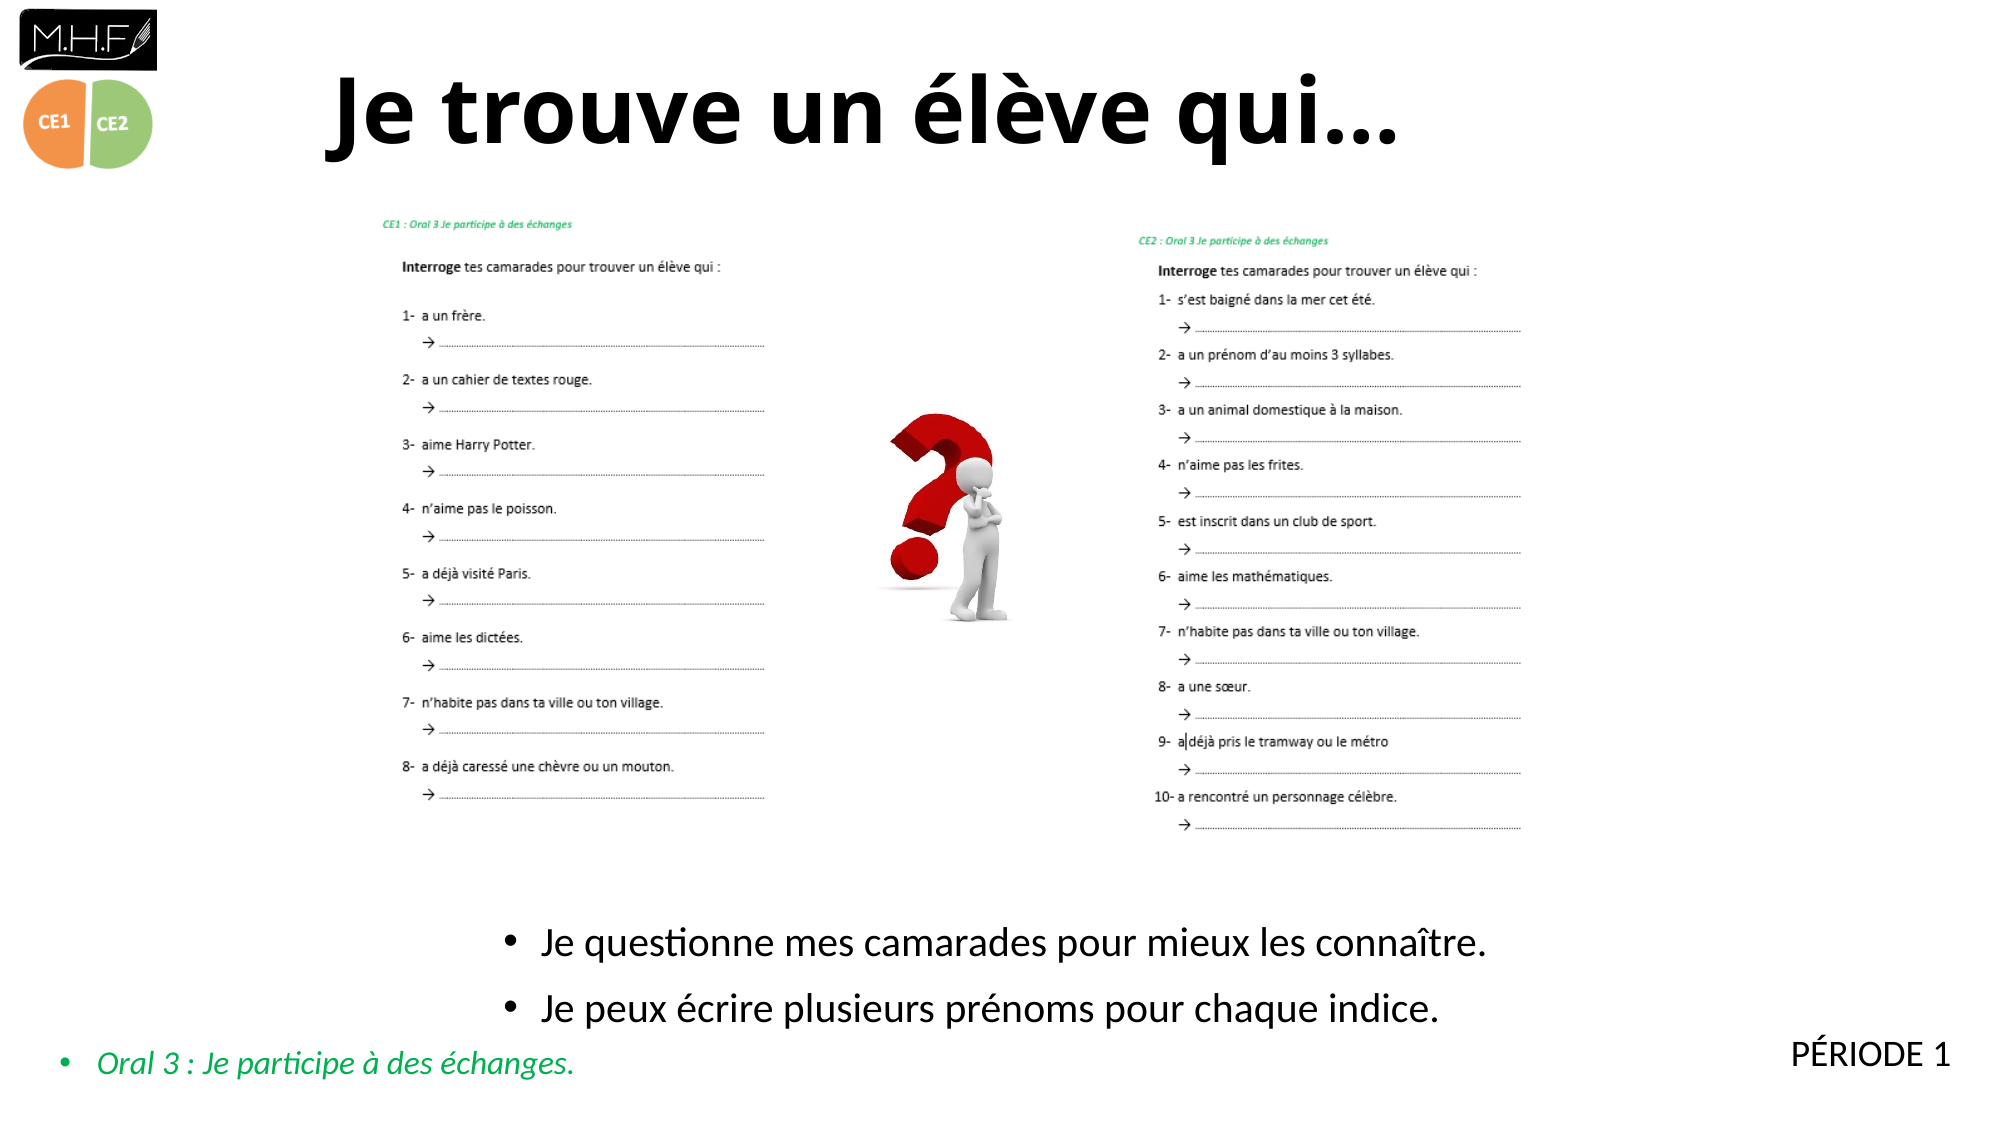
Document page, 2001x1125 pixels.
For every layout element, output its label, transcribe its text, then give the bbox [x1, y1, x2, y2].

text_box PÉRIODE 1 [1521, 1021, 1967, 1082]
picture [1, 7, 177, 207]
picture [865, 391, 1038, 629]
picture [378, 208, 803, 814]
picture [1134, 222, 1557, 843]
text_box Je questionne mes camarades pour mieux les connaître. Je peux écrire plusieurs prénoms pour chaque indice. [488, 913, 1521, 1125]
text_box Oral 3 : Je participe à des échanges. [44, 1038, 488, 1092]
title Je trouve un élève qui… [317, 5, 1864, 223]
